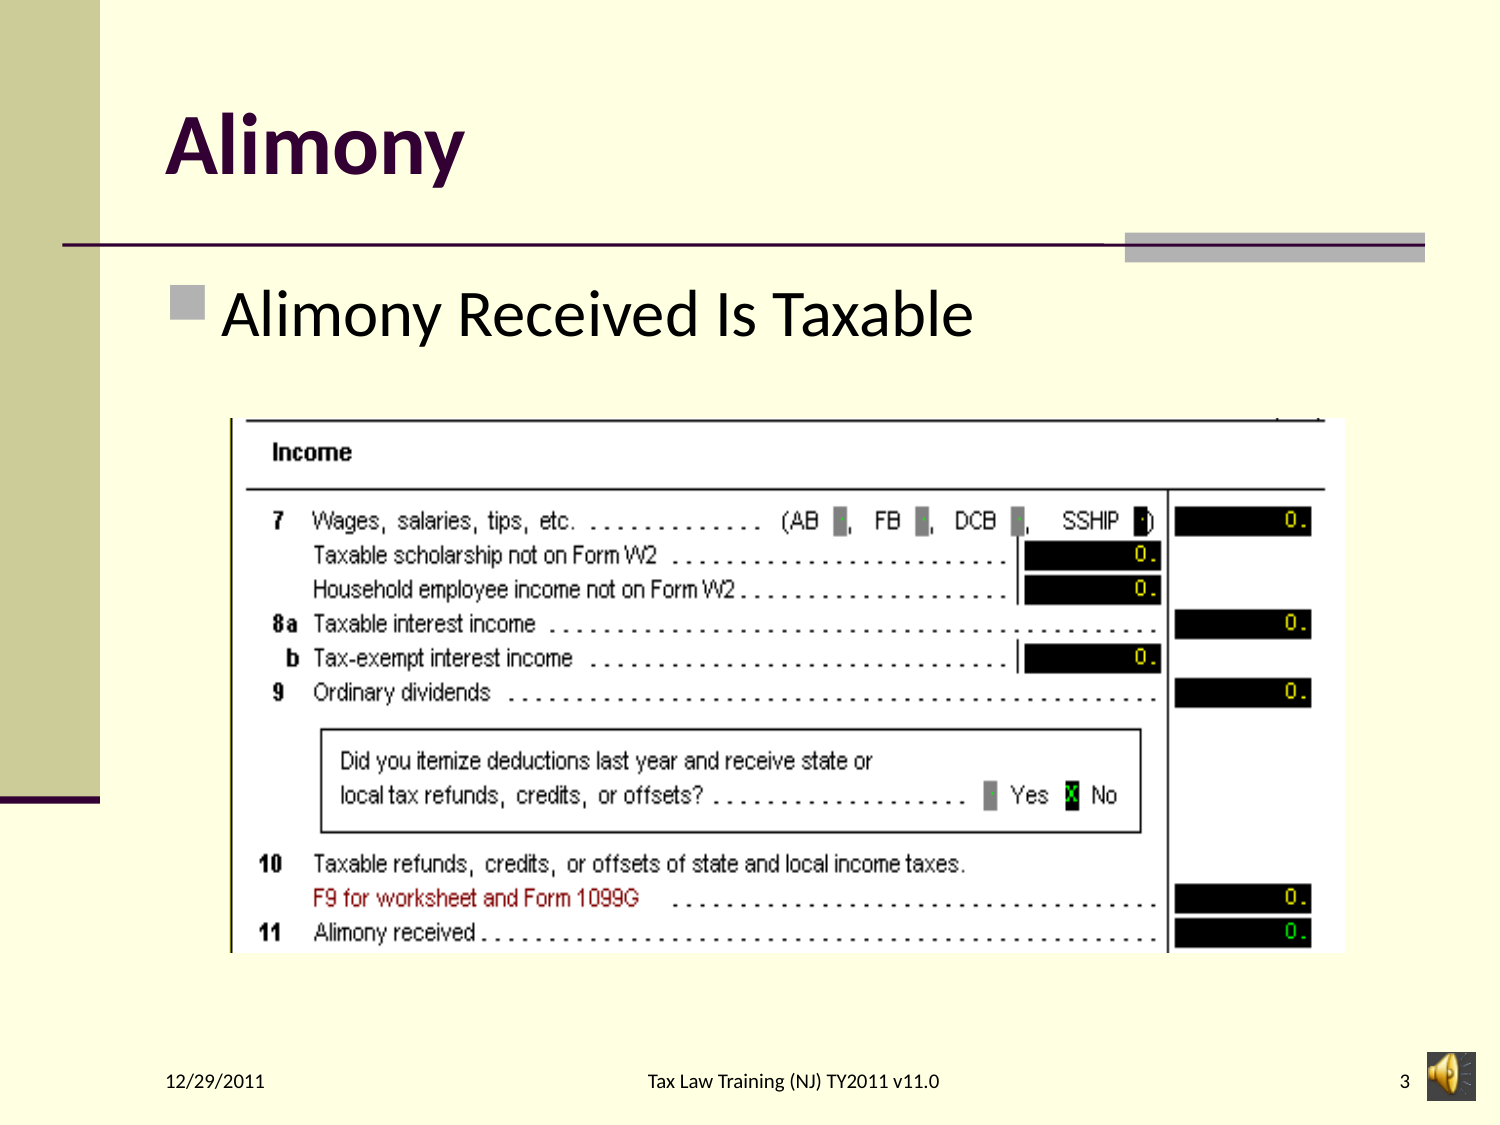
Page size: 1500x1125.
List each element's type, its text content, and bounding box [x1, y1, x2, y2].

slide_number 3 [1112, 1049, 1426, 1101]
list Alimony Received Is Taxable [150, 262, 1425, 1038]
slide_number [149, 1050, 476, 1101]
footer Tax Law Training (NJ) TY2011 v11.0 [549, 1049, 1038, 1101]
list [229, 418, 1345, 954]
title Alimony [150, 45, 1425, 234]
picture [1426, 1051, 1477, 1102]
